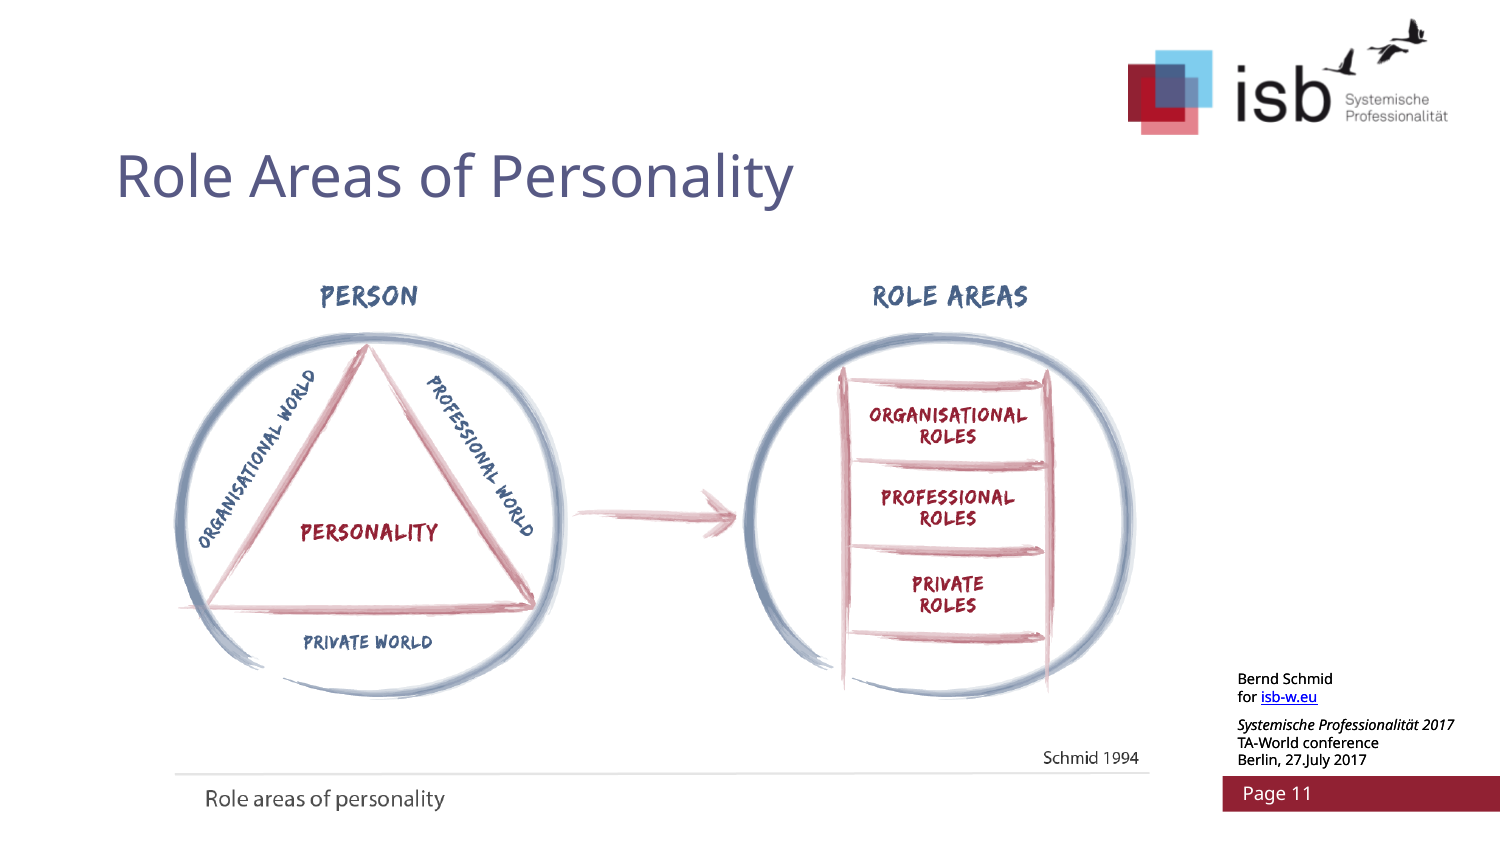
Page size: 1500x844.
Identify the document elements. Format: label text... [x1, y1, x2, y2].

title Role Areas of Personality [100, 67, 1223, 281]
slide_number Page 11 [1222, 776, 1500, 812]
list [173, 279, 1150, 812]
text_box Bernd Schmid for isb-w.eu Systemische Professionalität 2017 TA-World conference Berlin, 27.July 2017 [1222, 543, 1500, 776]
picture [1128, 14, 1461, 139]
